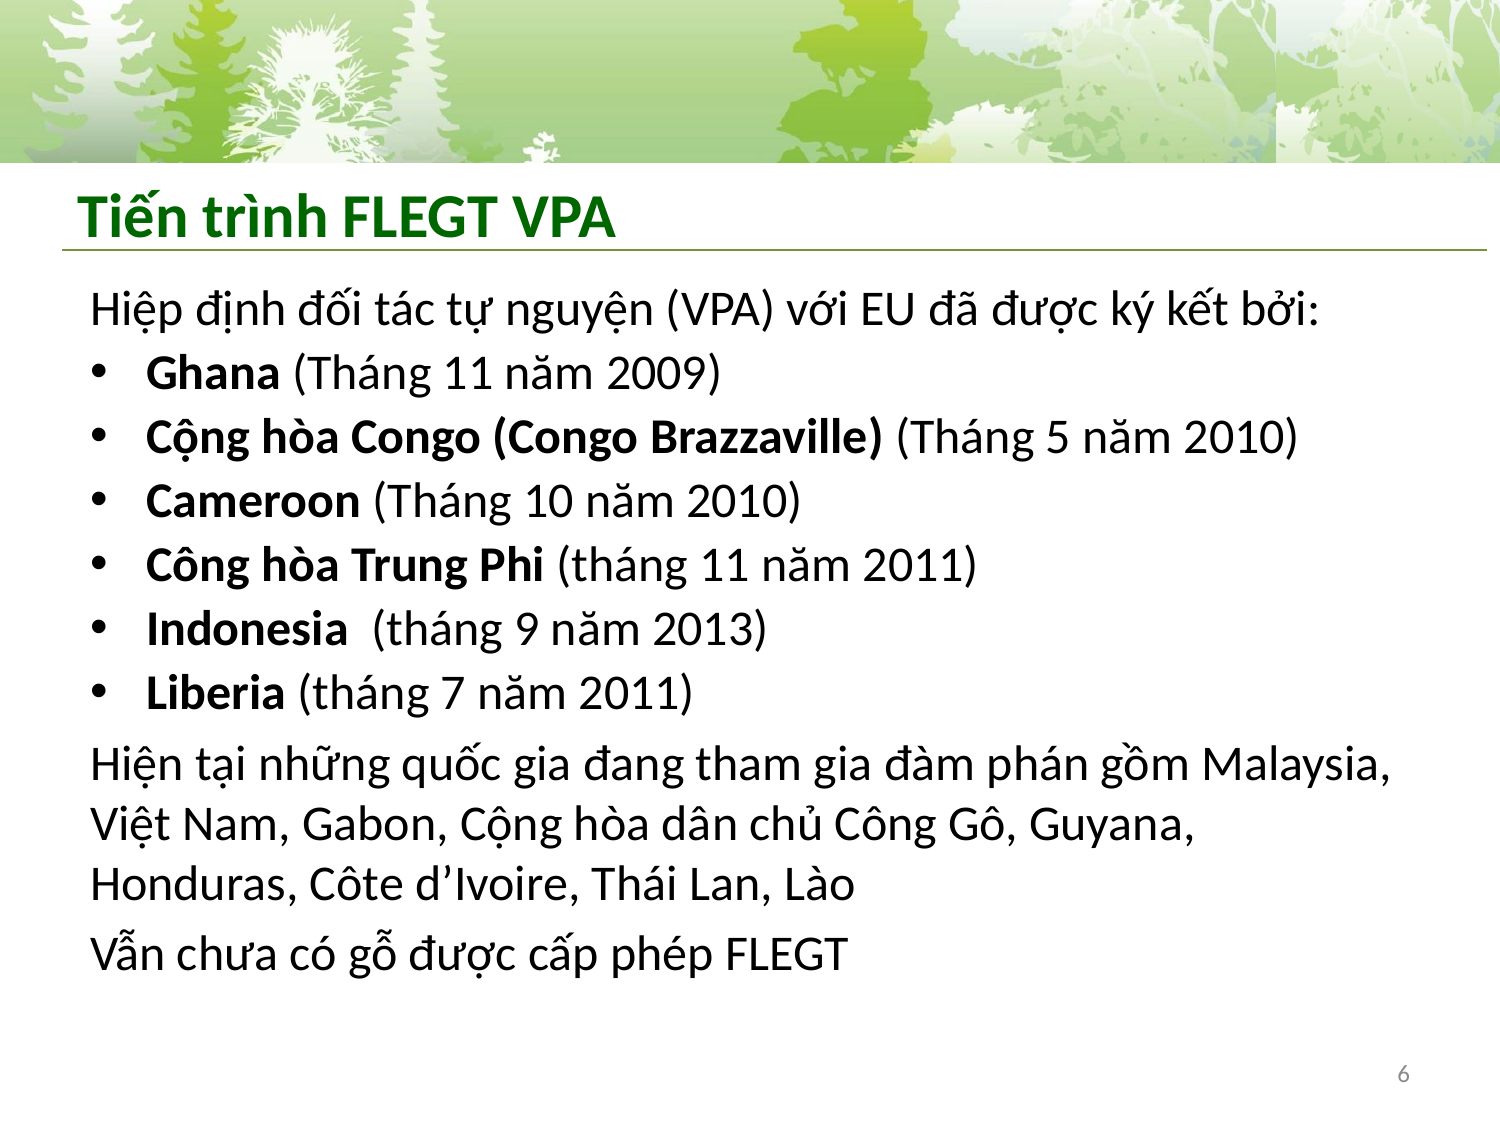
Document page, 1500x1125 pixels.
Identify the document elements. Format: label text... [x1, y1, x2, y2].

picture [0, 0, 1500, 163]
list Hiệp định đối tác tự nguyện (VPA) với EU đã được ký kết bởi: Ghana (Tháng 11 năm 2009) Cộng hòa Congo (Congo Brazzaville) (Tháng 5 năm 2010) Cameroon (Tháng 10 năm 2010) Công hòa Trung Phi (tháng 11 năm 2011) Indonesia (tháng 9 năm 2013) Liberia (tháng 7 năm 2011) Hiện tại những quốc gia đang tham gia đàm phán gồm Malaysia, Việt Nam, Gabon, Cộng hòa dân chủ Công Gô, Guyana, Honduras, Côte d’Ivoire, Thái Lan, Lào Vẫn chưa có gỗ được cấp phép FLEGT [75, 275, 1425, 1005]
slide_number 6 [1074, 1042, 1425, 1103]
title Tiến trình FLEGT VPA [62, 174, 1350, 250]
